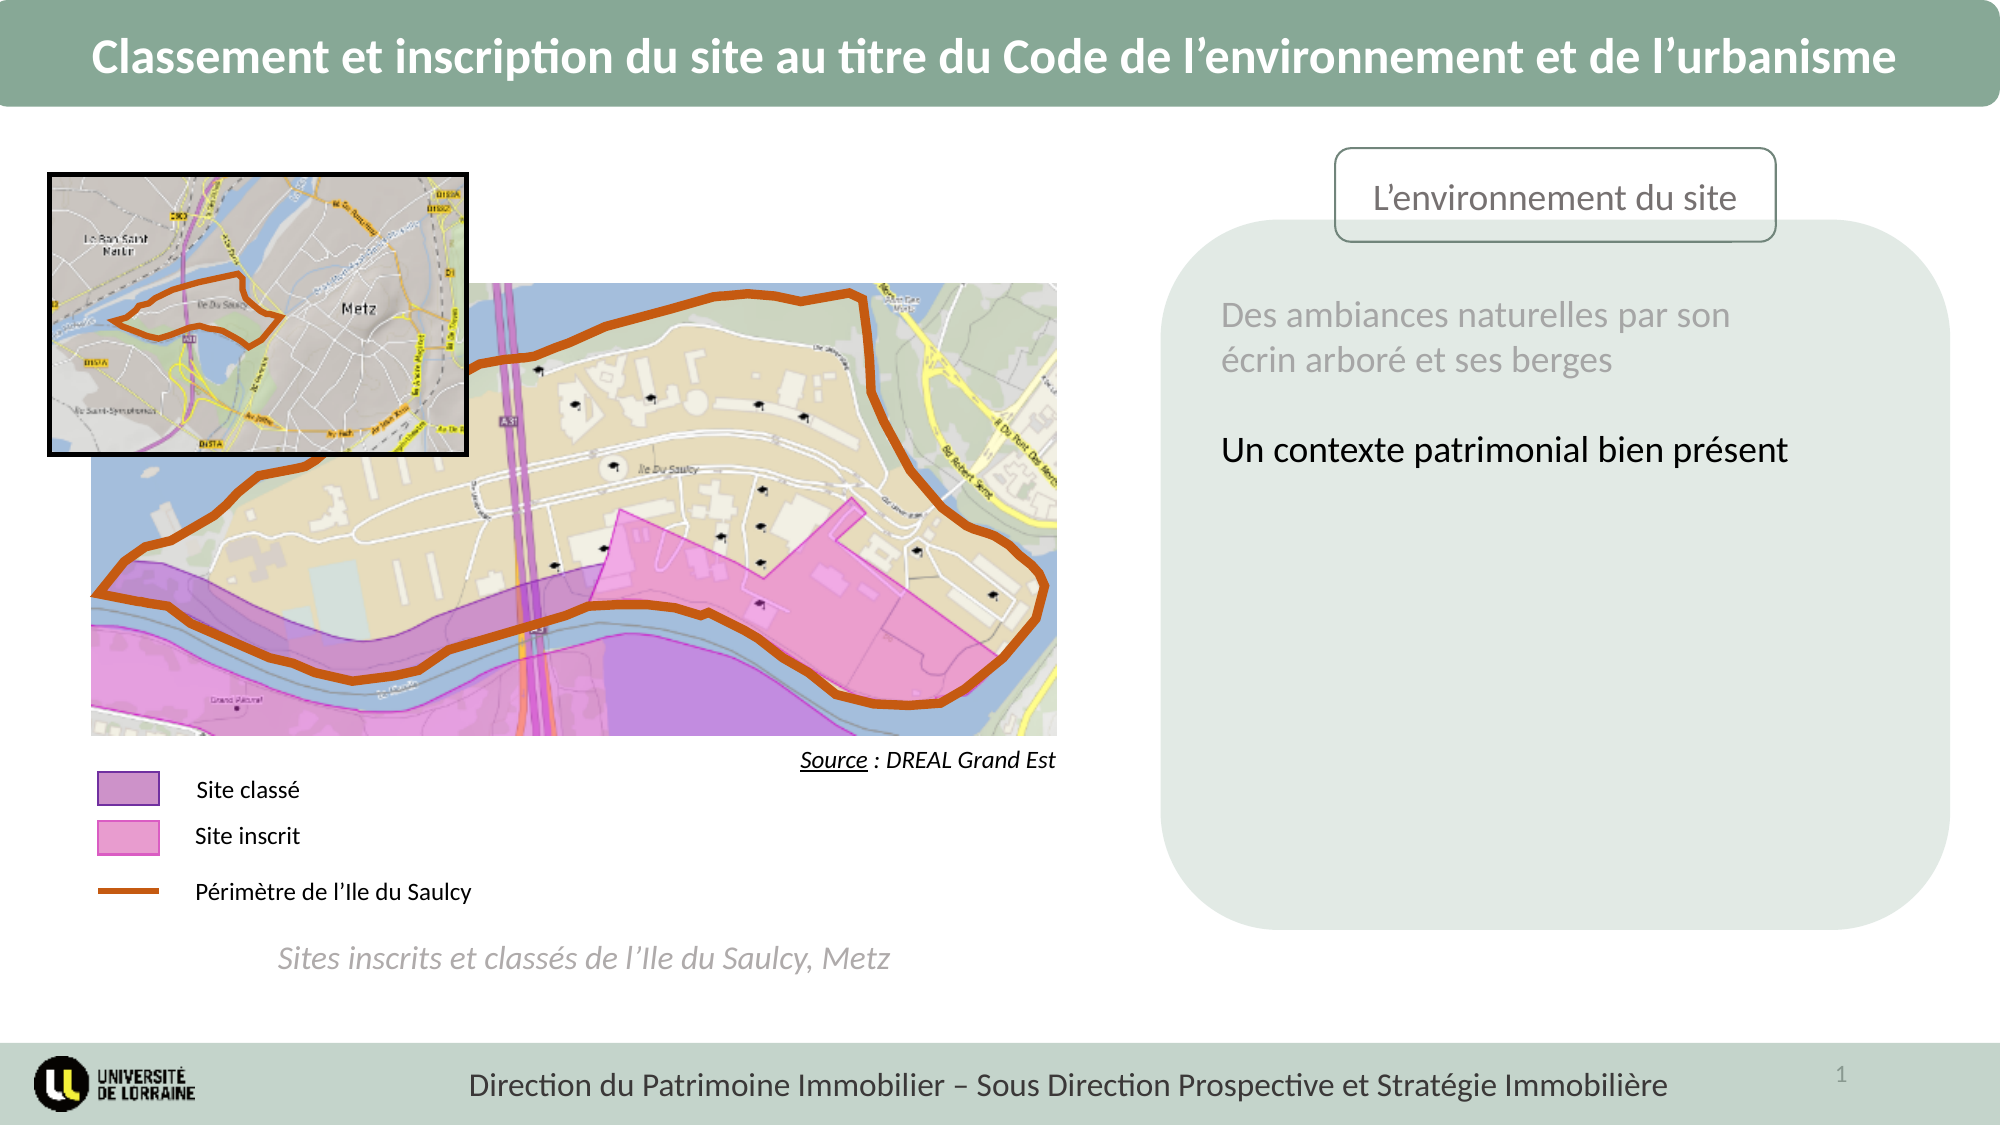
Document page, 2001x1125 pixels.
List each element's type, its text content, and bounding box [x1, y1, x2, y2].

text_box [0, 1042, 2000, 1125]
text_box L’environnement du site [1334, 147, 1777, 243]
text_box Direction du Patrimoine Immobilier – Sous Direction Prospective et Stratégie Immobilière [195, 1056, 1945, 1111]
text_box Des ambiances naturelles par son écrin arboré et ses berges Un contexte patrimonial bien présent [1206, 283, 1830, 478]
text_box Site classé [181, 766, 316, 811]
picture [49, 174, 1057, 736]
text_box [1159, 218, 1952, 931]
text_box Périmètre de l’Ile du Saulcy [180, 868, 488, 913]
text_box Classement et inscription du site au titre du Code de l’environnement et de l’urbanisme [0, 0, 2000, 108]
picture [34, 1056, 195, 1112]
text_box [97, 820, 160, 856]
slide_number 1 [1412, 1042, 1863, 1103]
text_box [97, 771, 160, 806]
text_box Sites inscrits et classés de l’Ile du Saulcy, Metz [263, 928, 907, 984]
text_box Site inscrit [180, 812, 316, 857]
text_box Source : DREAL Grand Est [785, 736, 1273, 781]
